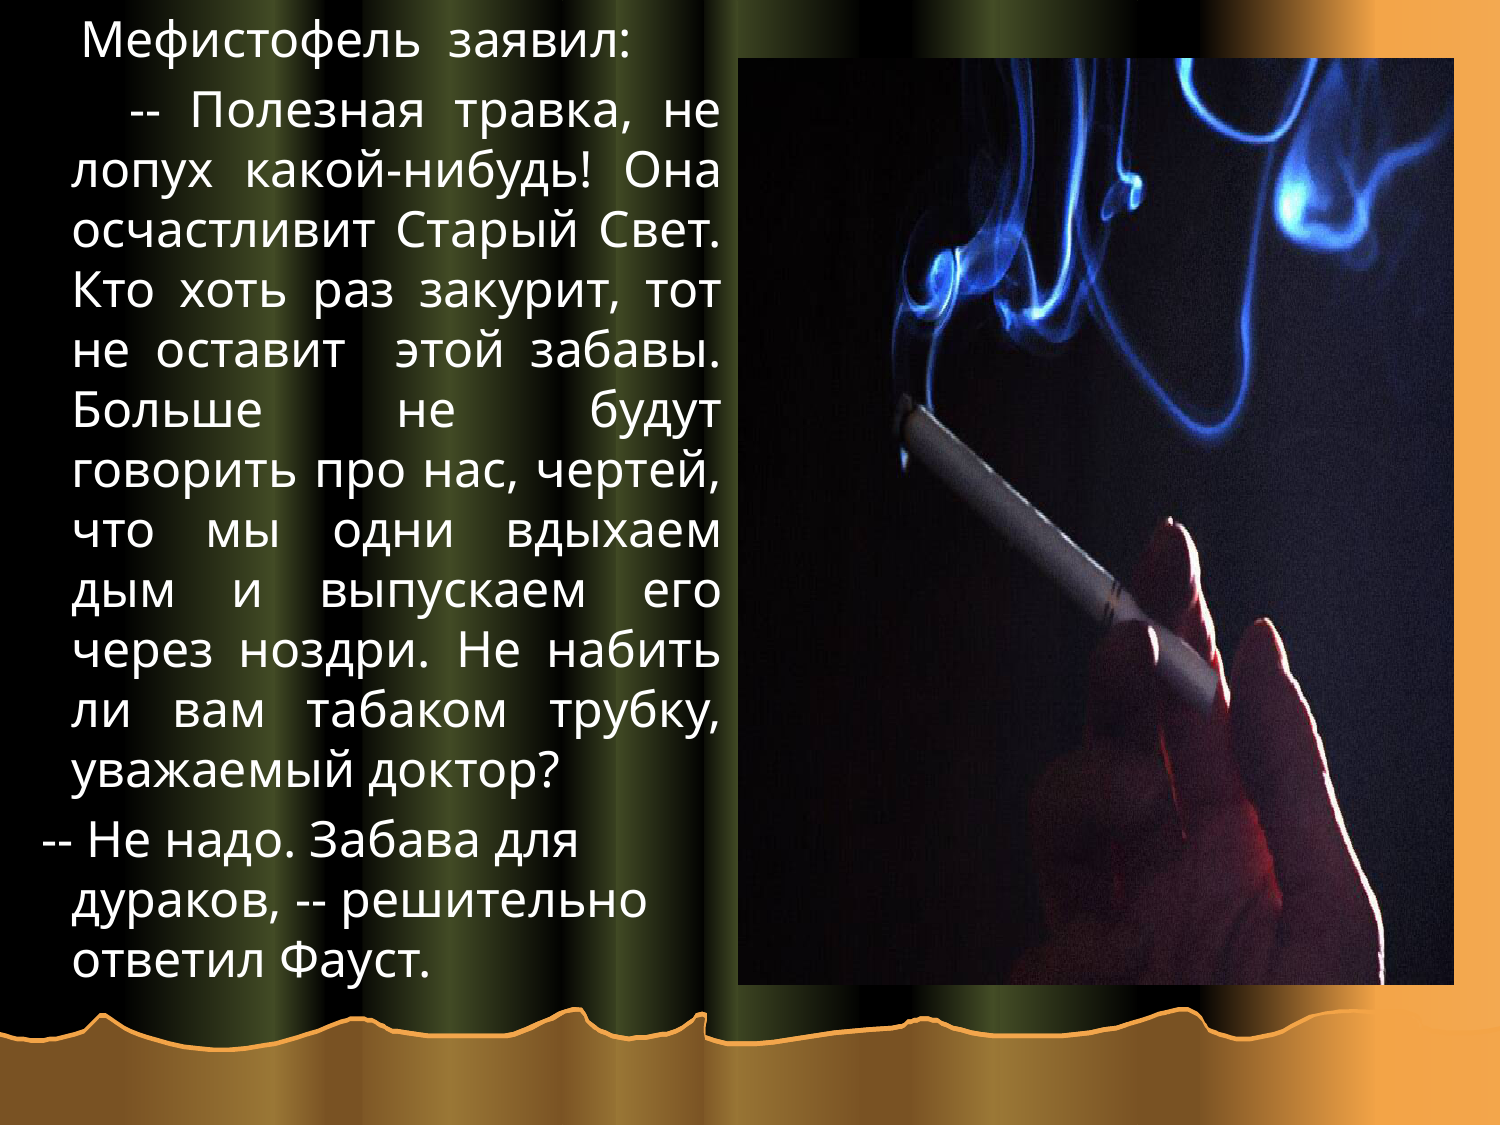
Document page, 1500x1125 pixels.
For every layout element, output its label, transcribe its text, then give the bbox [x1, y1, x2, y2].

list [738, 58, 1454, 985]
list Мефистофель заявил: -- Полезная травка, не лопух какой-нибудь! Она осчастливит Старый Свет. Кто хоть раз закурит, тот не оставит этой забавы. Больше не будут говорить про нас, чертей, что мы одни вдыхаем дым и выпускаем его через ноздри. Не набить ли вам табаком трубку, уважаемый доктор? -- Не надо. Забава для дураков, -- решительно ответил Фауст. [0, 0, 738, 1006]
